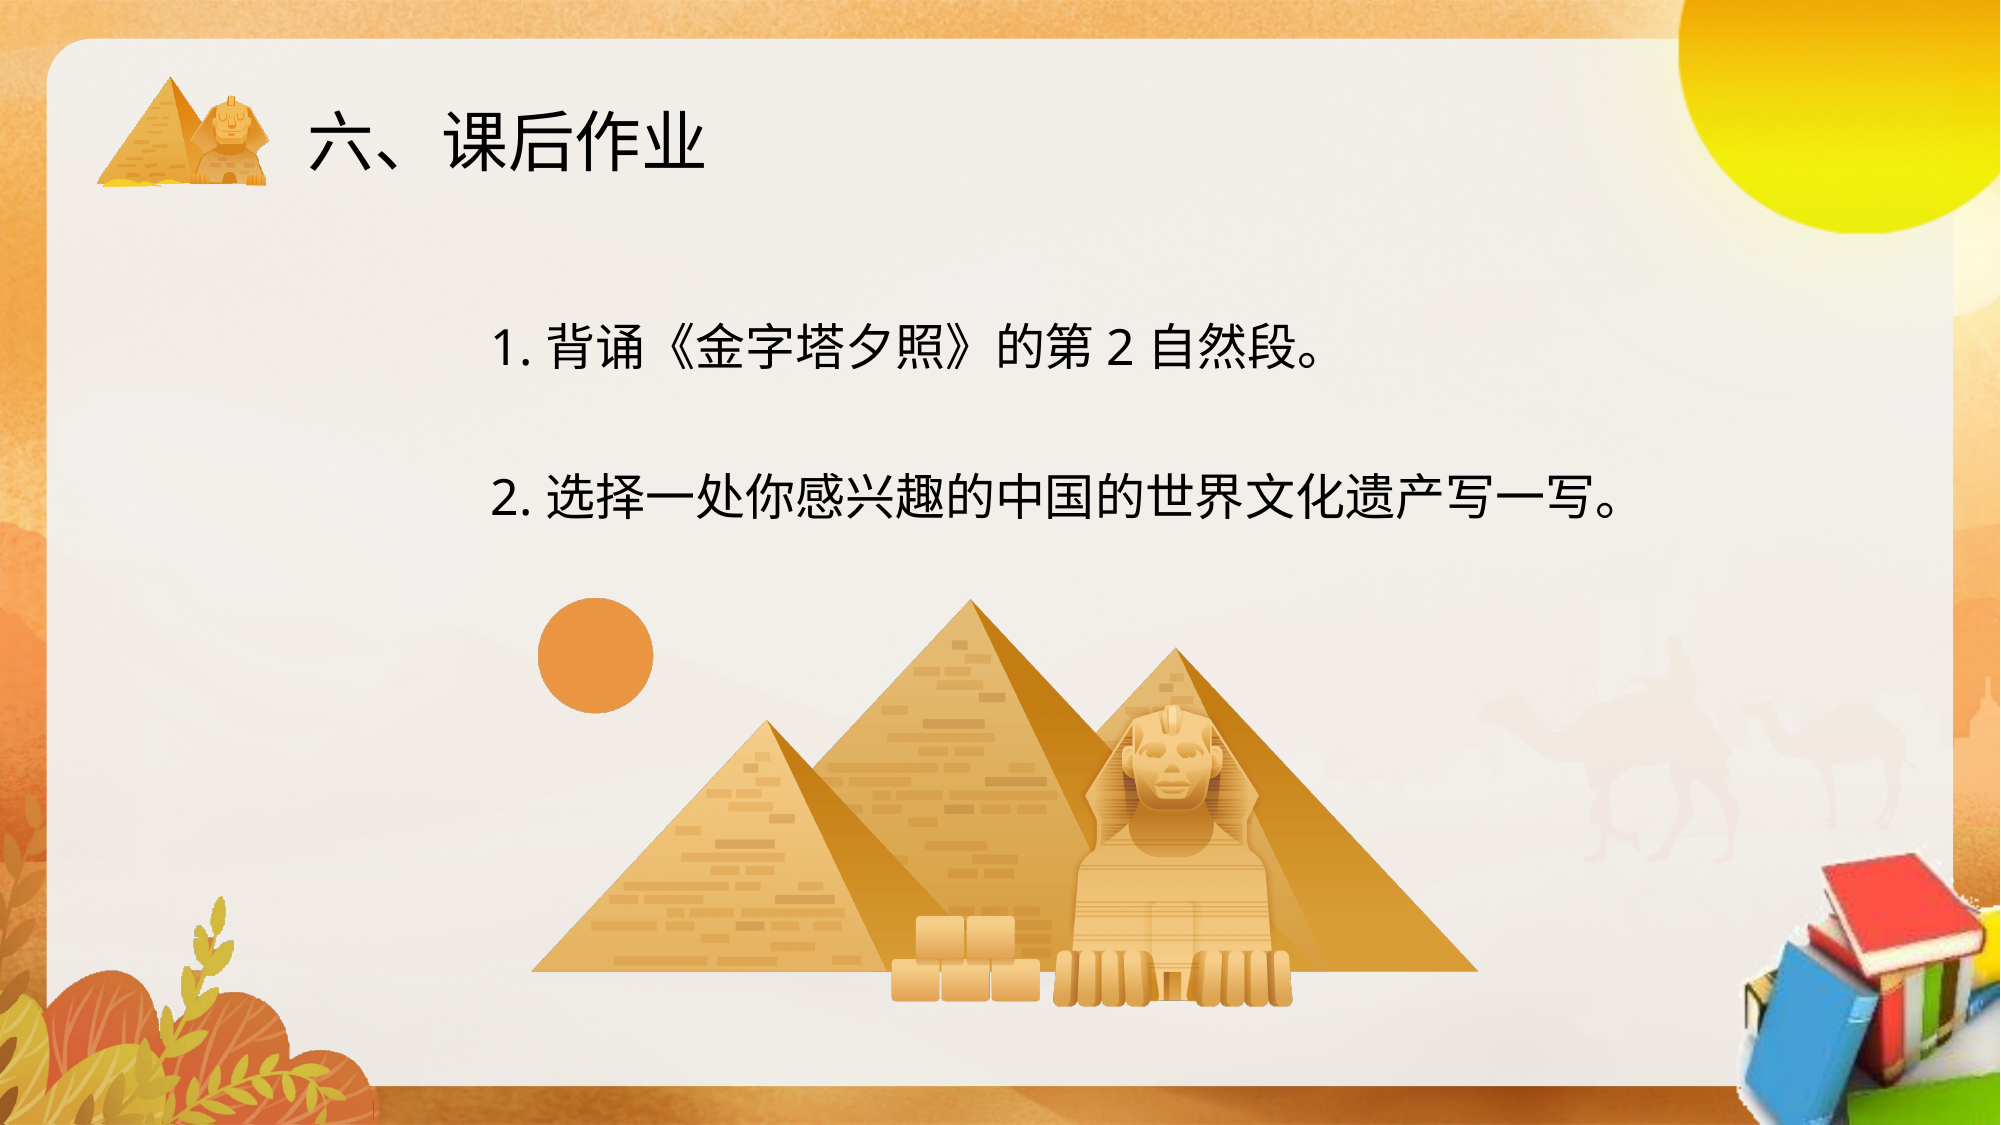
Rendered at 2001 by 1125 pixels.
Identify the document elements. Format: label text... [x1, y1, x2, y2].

text_box 1.背诵《金字塔夕照》的第2自然段。 2.选择一处你感兴趣的中国的世界文化遗产写一写。 [476, 218, 1644, 533]
picture [0, 0, 2001, 1125]
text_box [84, 51, 726, 199]
